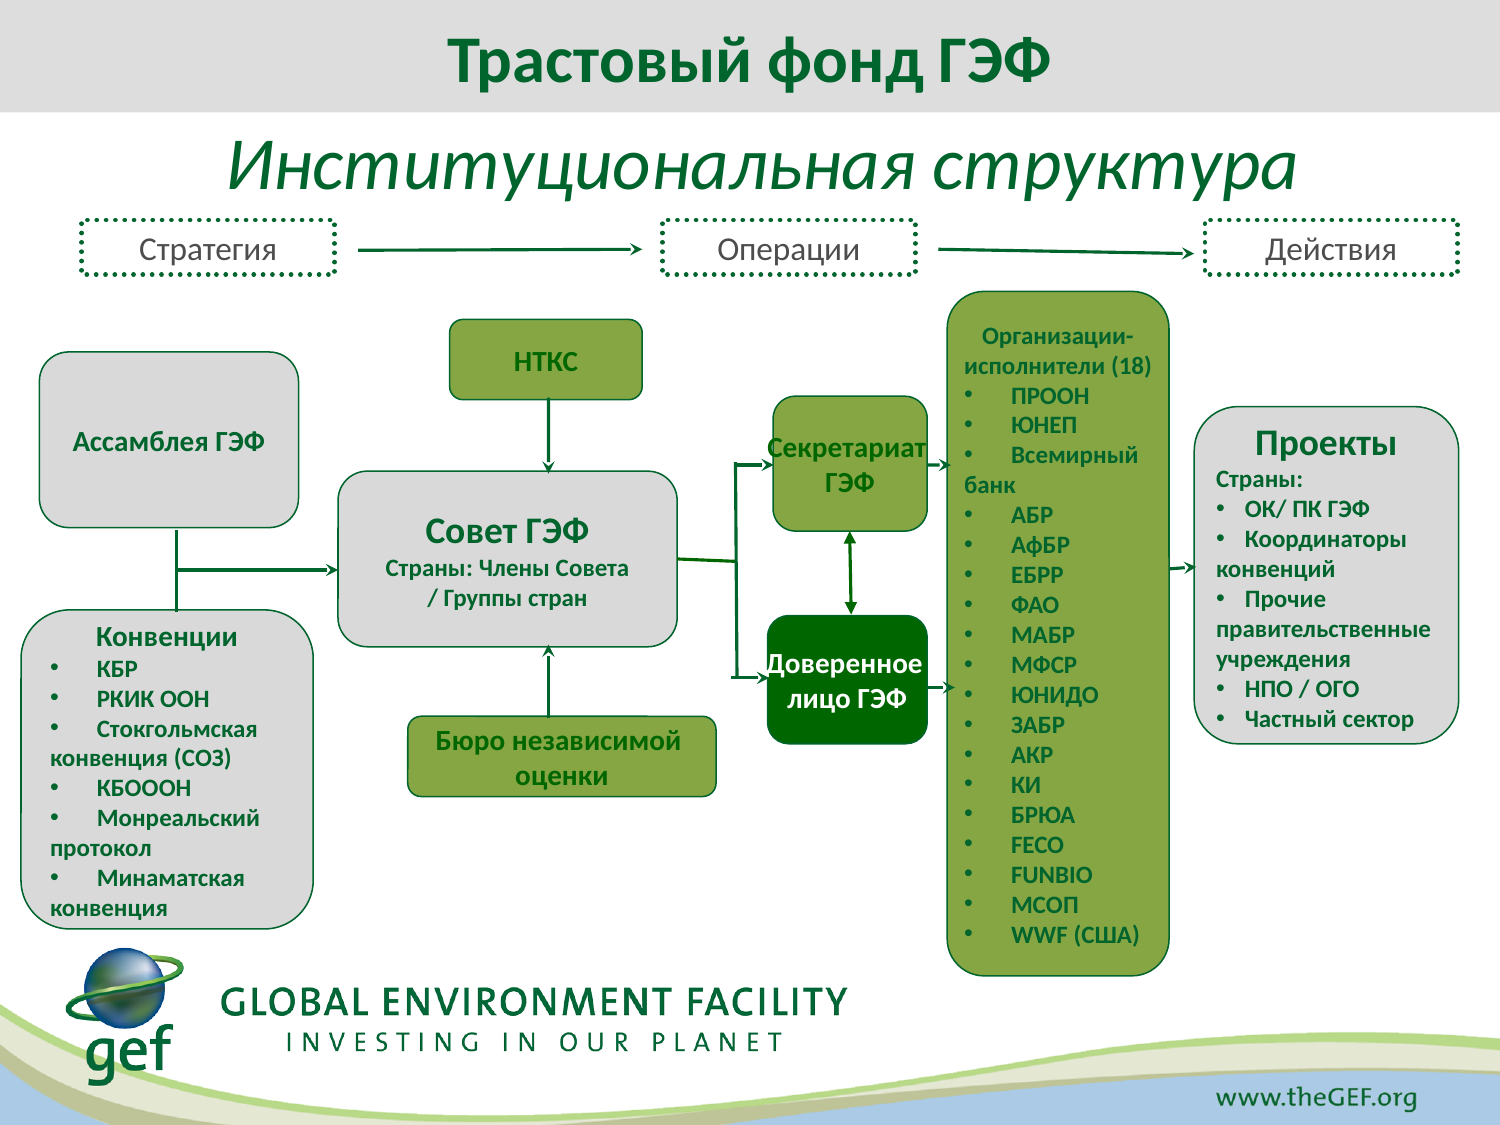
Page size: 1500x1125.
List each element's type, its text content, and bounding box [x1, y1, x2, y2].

text_box Совет ГЭФ Страны: Члены Совета / Группы стран [337, 471, 678, 647]
text_box Организации- исполнители (18) ПРООН ЮНЕП Всемирный банк АБР АфБР ЕБРР ФАО МАБР МФСР ЮНИДО ЗАБР АКР КИ БРЮА FECO FUNBIO МСОП WWF (США) [947, 291, 1170, 976]
text_box [1181, 247, 1195, 260]
text_box НТКС [449, 319, 643, 400]
text_box Доверенное лицо ГЭФ [767, 615, 928, 744]
text_box Трастовый фонд ГЭФ [0, 0, 1500, 113]
text_box Операции [662, 219, 916, 275]
text_box [629, 243, 643, 256]
text_box [542, 461, 555, 474]
text_box [542, 644, 555, 657]
text_box [756, 671, 770, 685]
text_box [938, 458, 952, 472]
text_box Ассамблея ГЭФ [39, 351, 299, 528]
title Институциональная структура [87, 113, 1438, 221]
text_box [761, 458, 774, 472]
text_box Стратегия [81, 219, 335, 275]
text_box [1183, 561, 1197, 574]
picture [0, 920, 1500, 1125]
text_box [676, 558, 737, 562]
text_box [942, 681, 955, 694]
text_box Бюро независимой оценки [407, 716, 717, 797]
text_box Проекты Страны: ОК/ ПК ГЭФ Координаторы конвенций Прочие правительственные учреждения НПО / ОГО Частный сектор [1194, 406, 1459, 744]
text_box Действия [1204, 219, 1458, 275]
text_box Секретариат ГЭФ [773, 396, 928, 532]
text_box Конвенции КБР РКИК ООН Стокгольмская конвенция (СОЗ) КБОООН Монреальский протокол Минаматская конвенция [20, 609, 314, 929]
text_box [325, 563, 339, 577]
